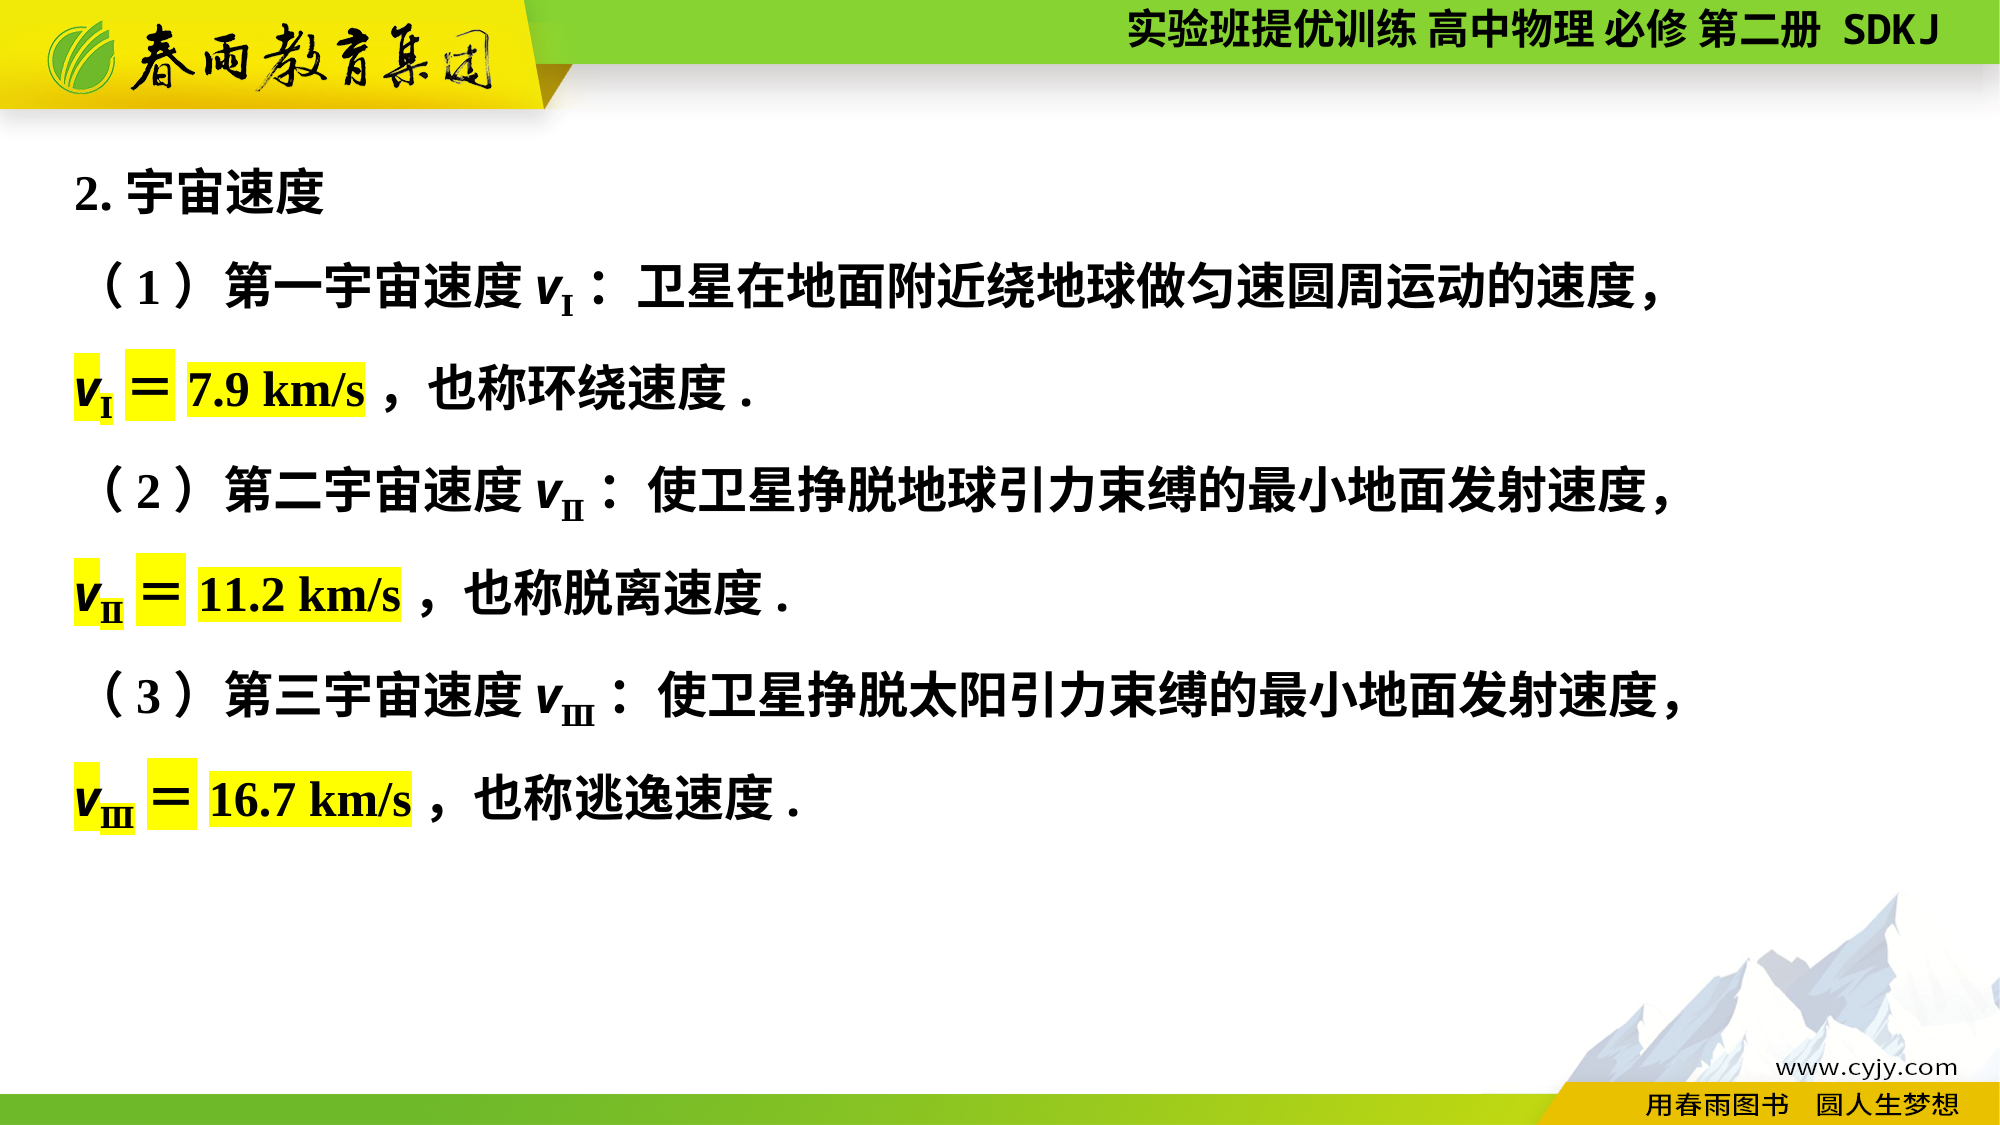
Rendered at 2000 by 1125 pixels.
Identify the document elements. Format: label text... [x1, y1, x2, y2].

picture [0, 0, 2000, 1125]
list 2.宇宙速度 （1）第一宇宙速度vⅠ：卫星在地面附近绕地球做匀速圆周运动的速度， vⅠ＝7.9 km/s，也称环绕速度. （2）第二宇宙速度vⅡ：使卫星挣脱地球引力束缚的最小地面发射速度， vⅡ＝11.2 km/s，也称脱离速度. （3）第三宇宙速度vⅢ：使卫星挣脱太阳引力束缚的最小地面发射速度， vⅢ＝16.7 km/s，也称逃逸速度. [59, 122, 1944, 774]
